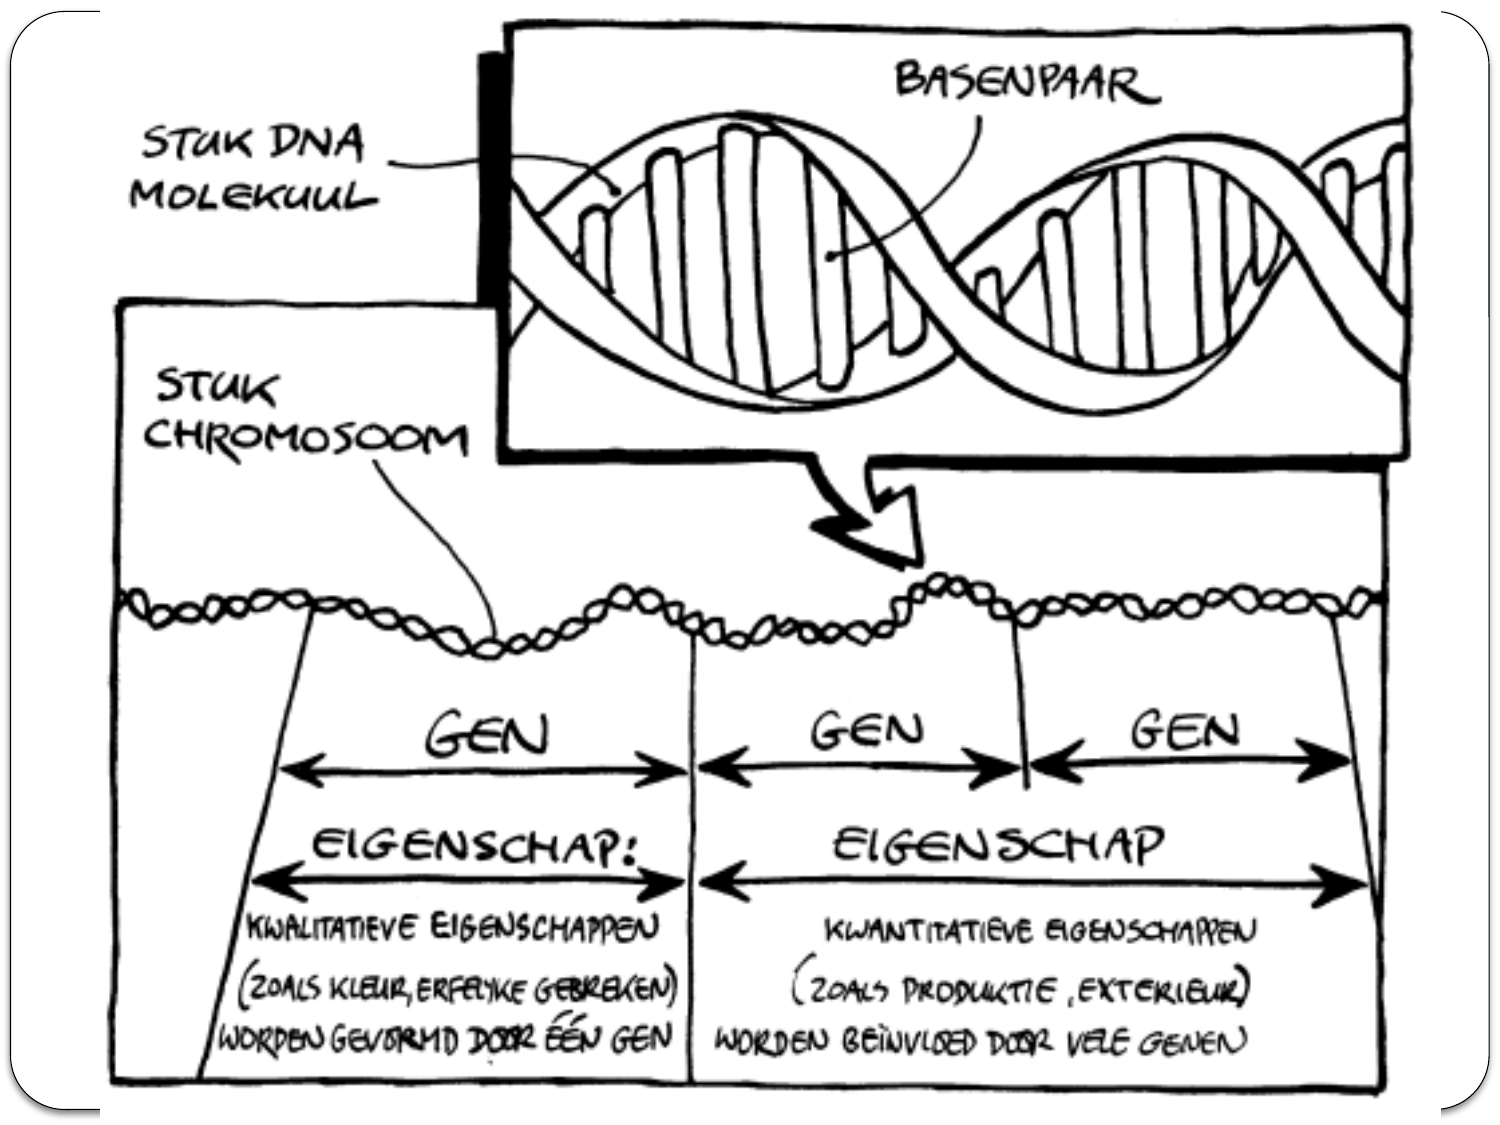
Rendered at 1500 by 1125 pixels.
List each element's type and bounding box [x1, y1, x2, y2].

picture [100, 1, 1442, 1125]
